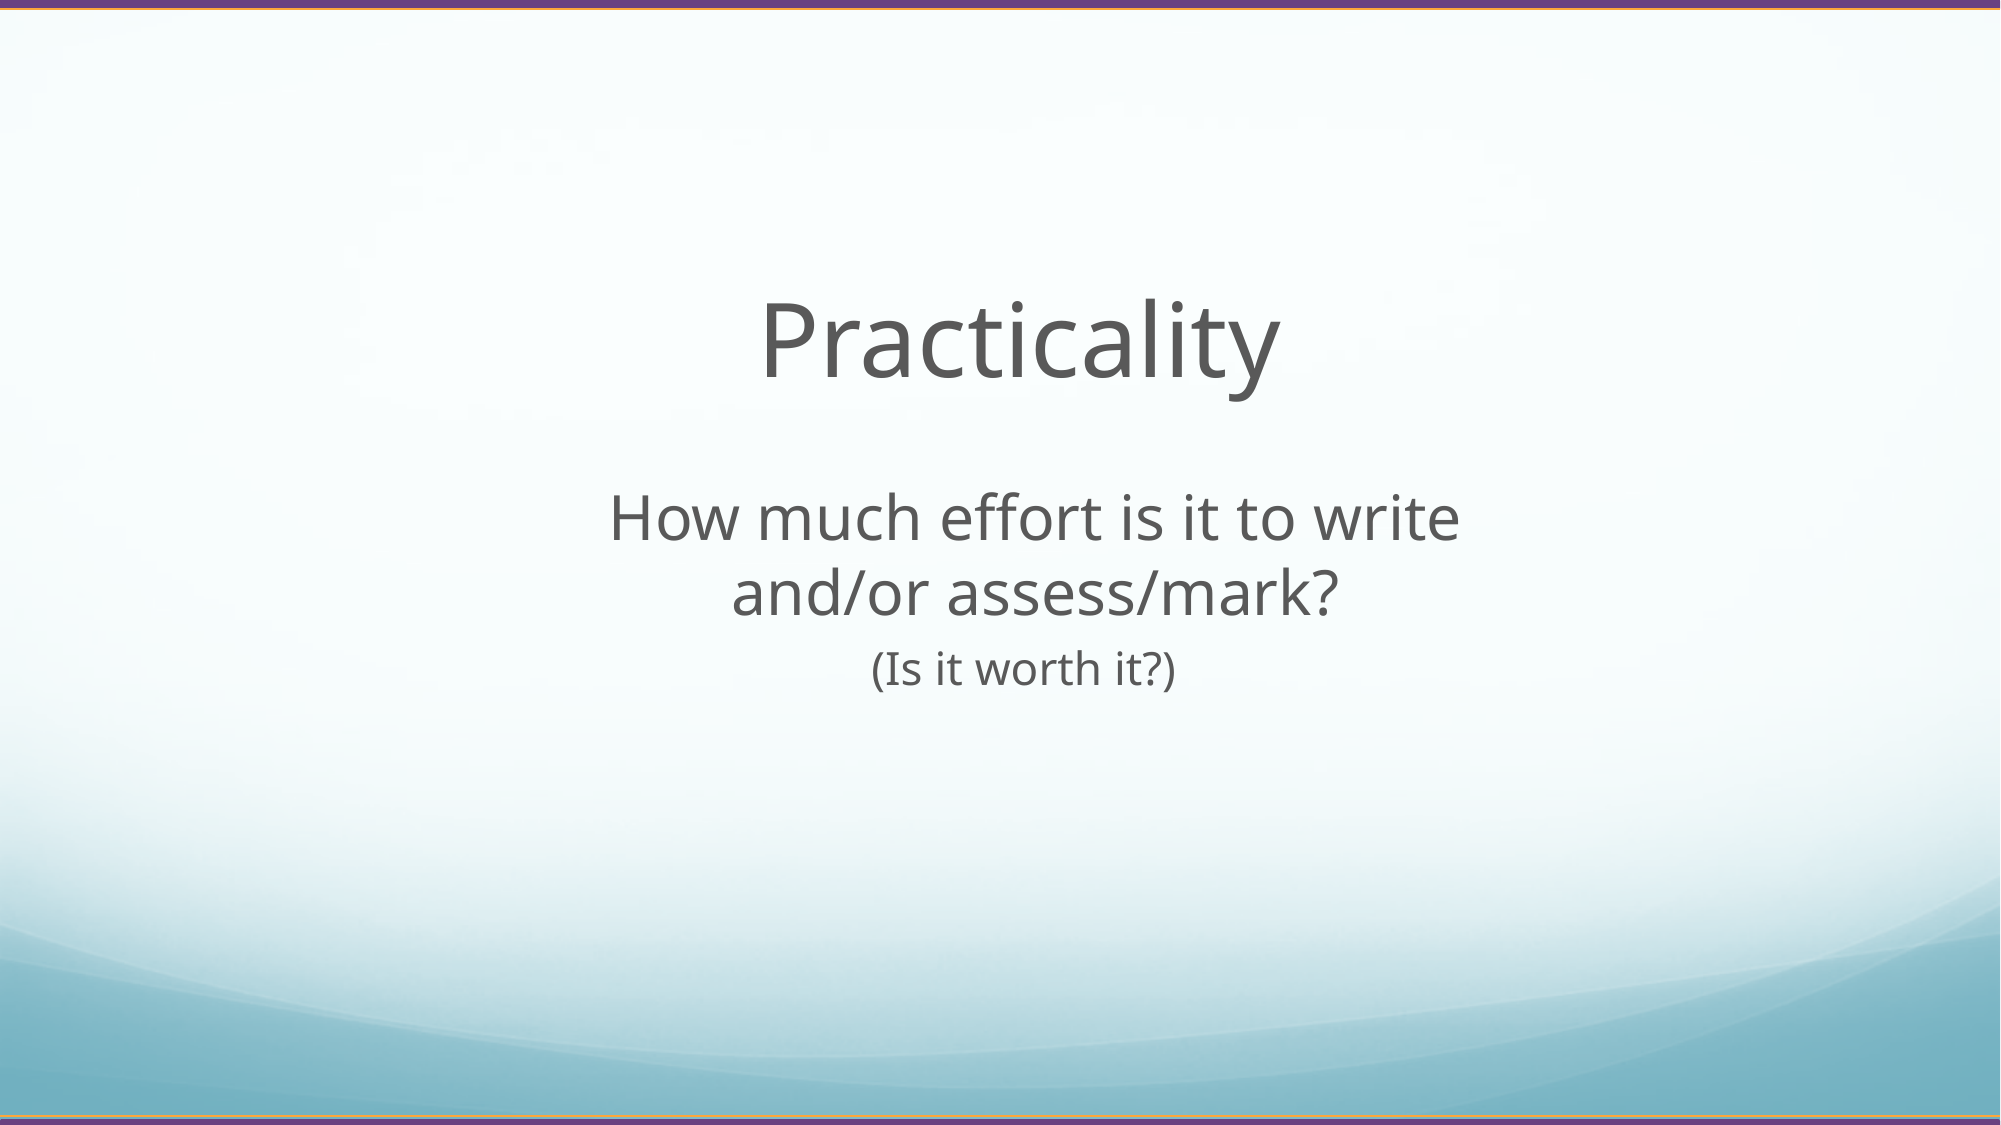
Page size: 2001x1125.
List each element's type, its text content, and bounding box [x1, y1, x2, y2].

list Practicality How much effort is it to write and/or assess/mark? (Is it worth it?) [512, 266, 1526, 871]
